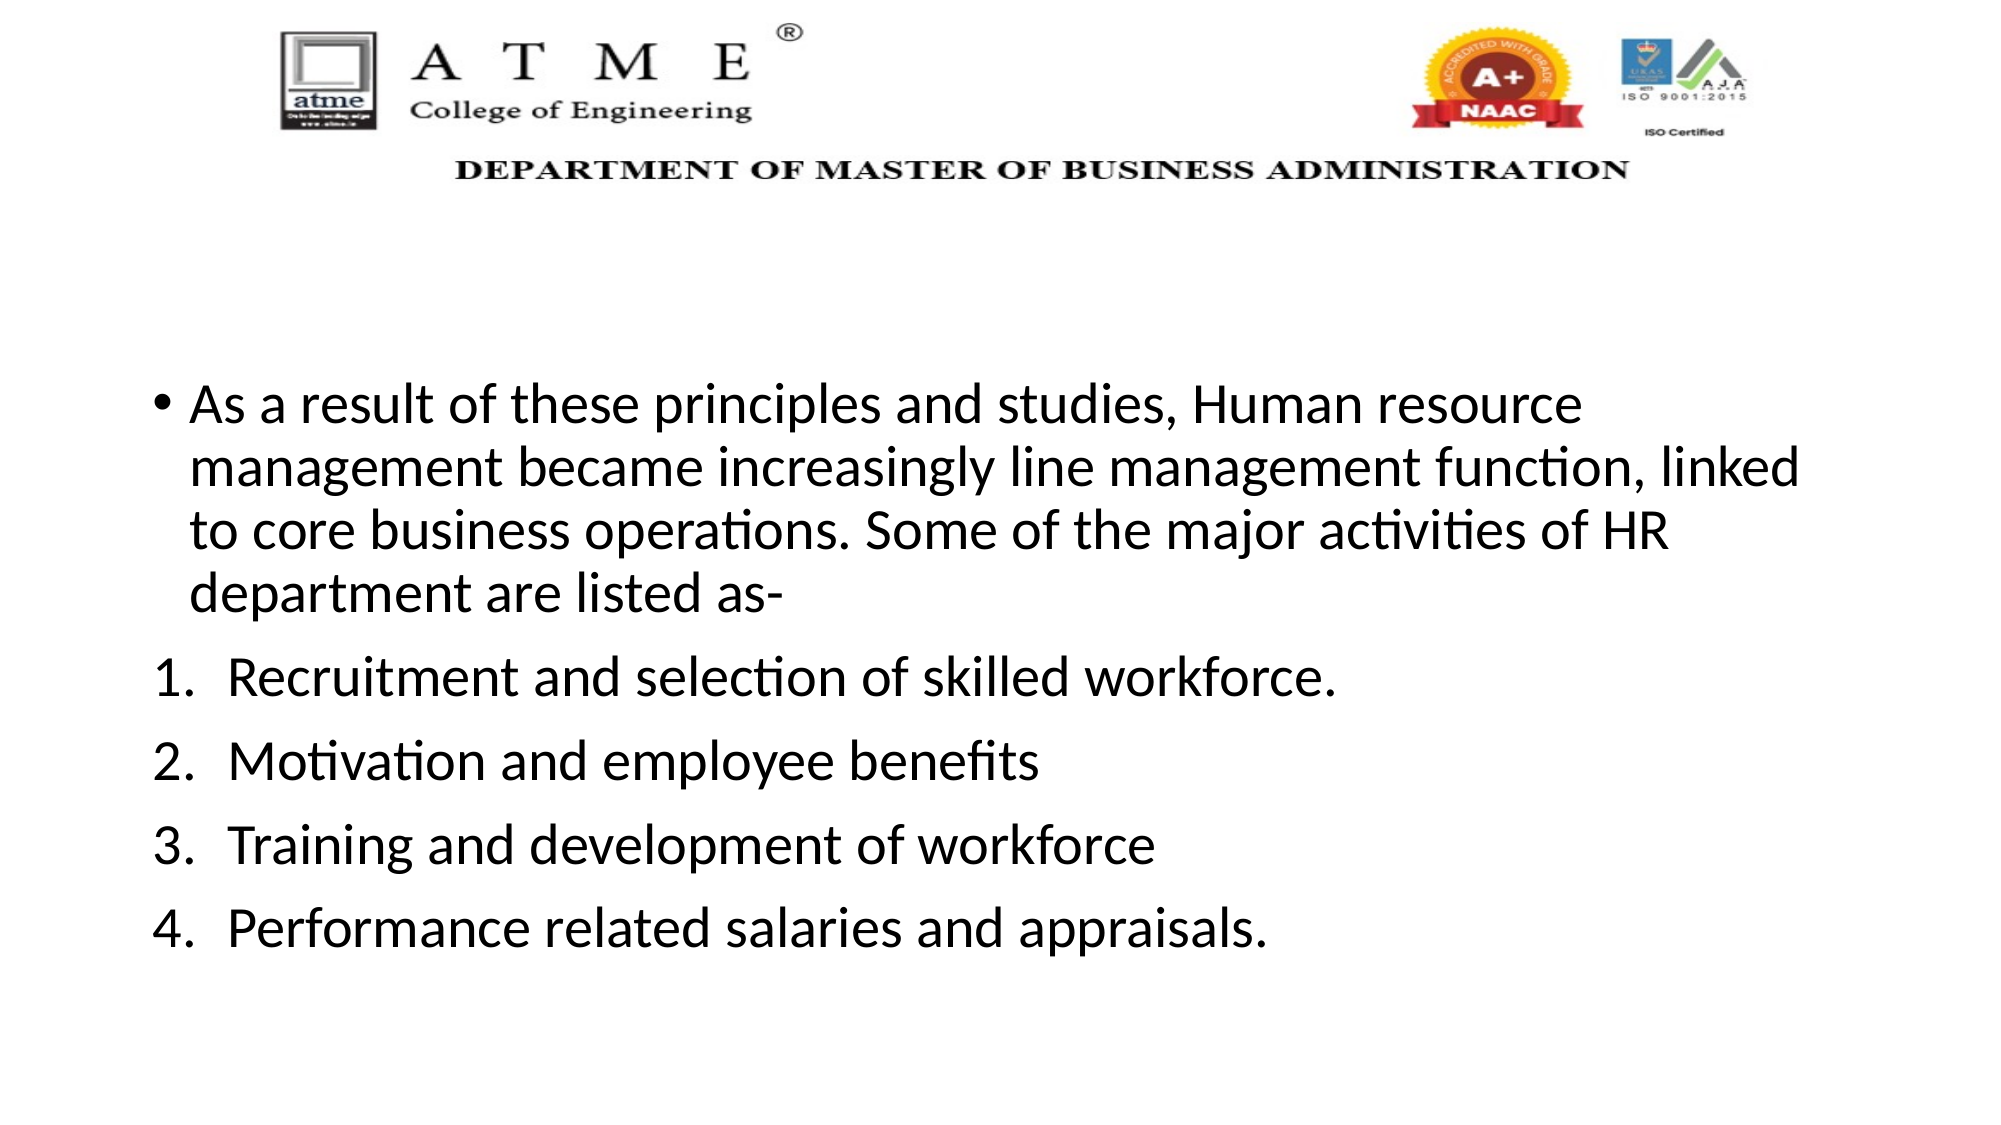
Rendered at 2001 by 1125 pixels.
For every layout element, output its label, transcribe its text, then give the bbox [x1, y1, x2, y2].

picture [272, 22, 1802, 185]
list As a result of these principles and studies, Human resource management became increasingly line management function, linked to core business operations. Some of the major activities of HR department are listed as- Recruitment and selection of skilled workforce. Motivation and employee benefits Training and development of workforce Performance related salaries and appraisals. [137, 366, 1863, 1014]
